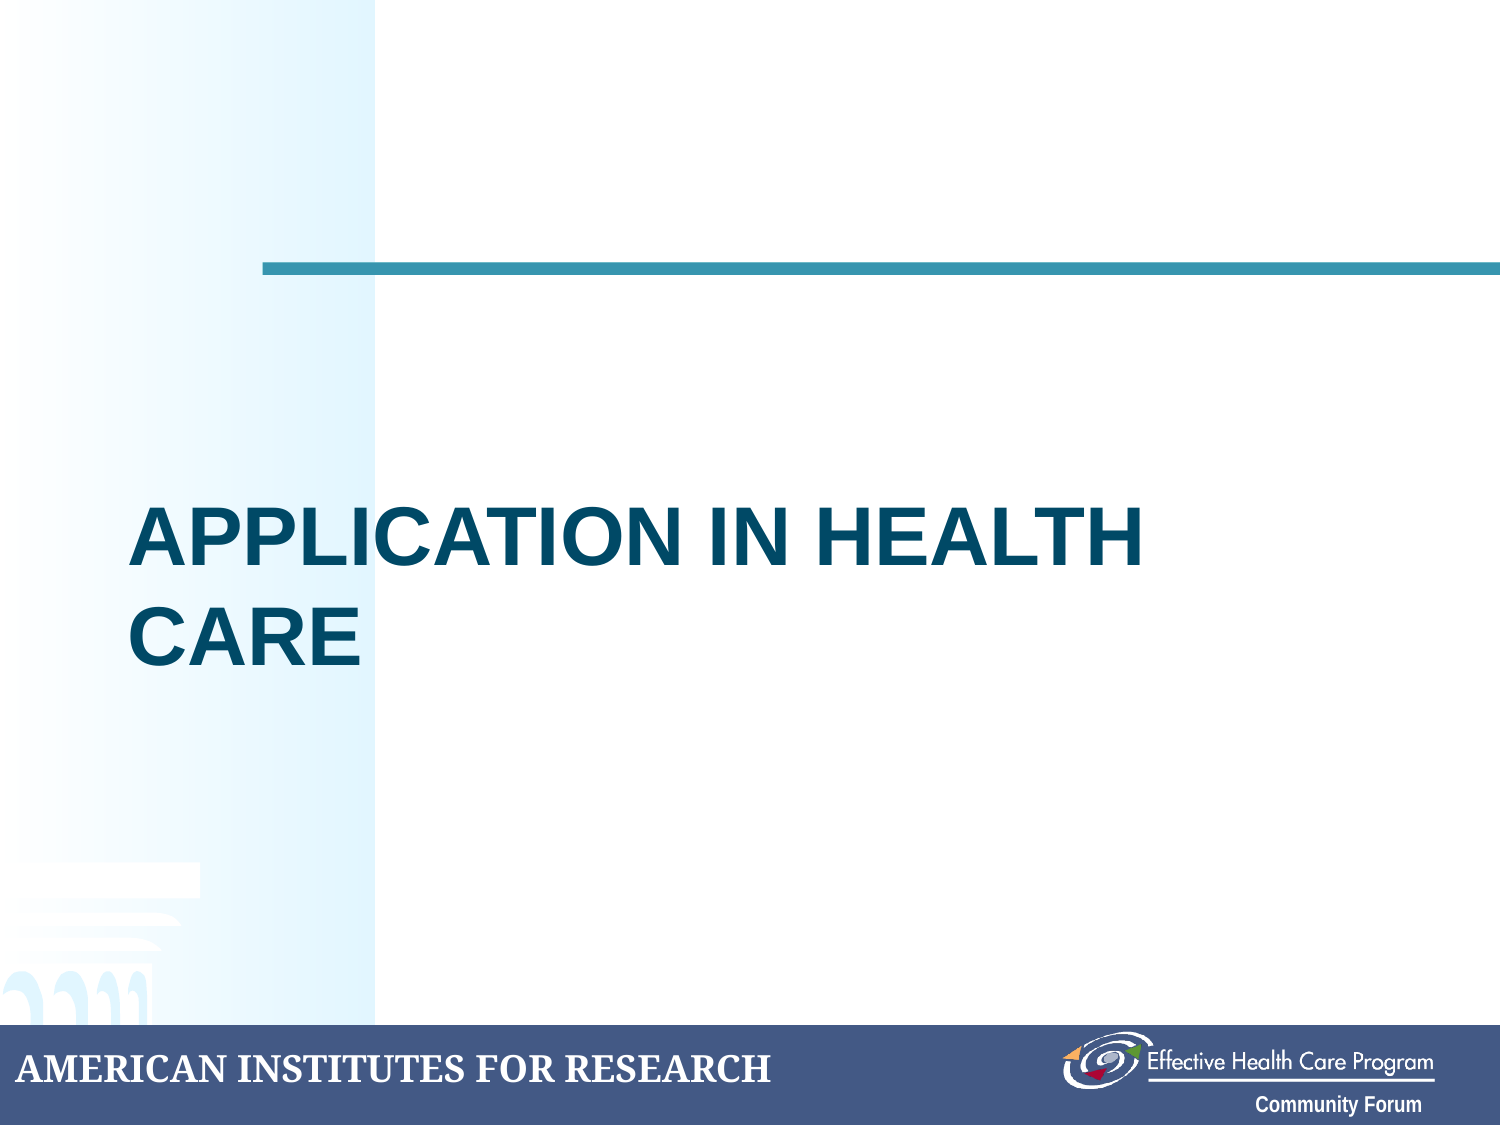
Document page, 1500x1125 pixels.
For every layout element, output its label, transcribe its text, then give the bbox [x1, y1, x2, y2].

title Application in Health Care [112, 474, 1388, 699]
picture [1062, 1031, 1435, 1089]
